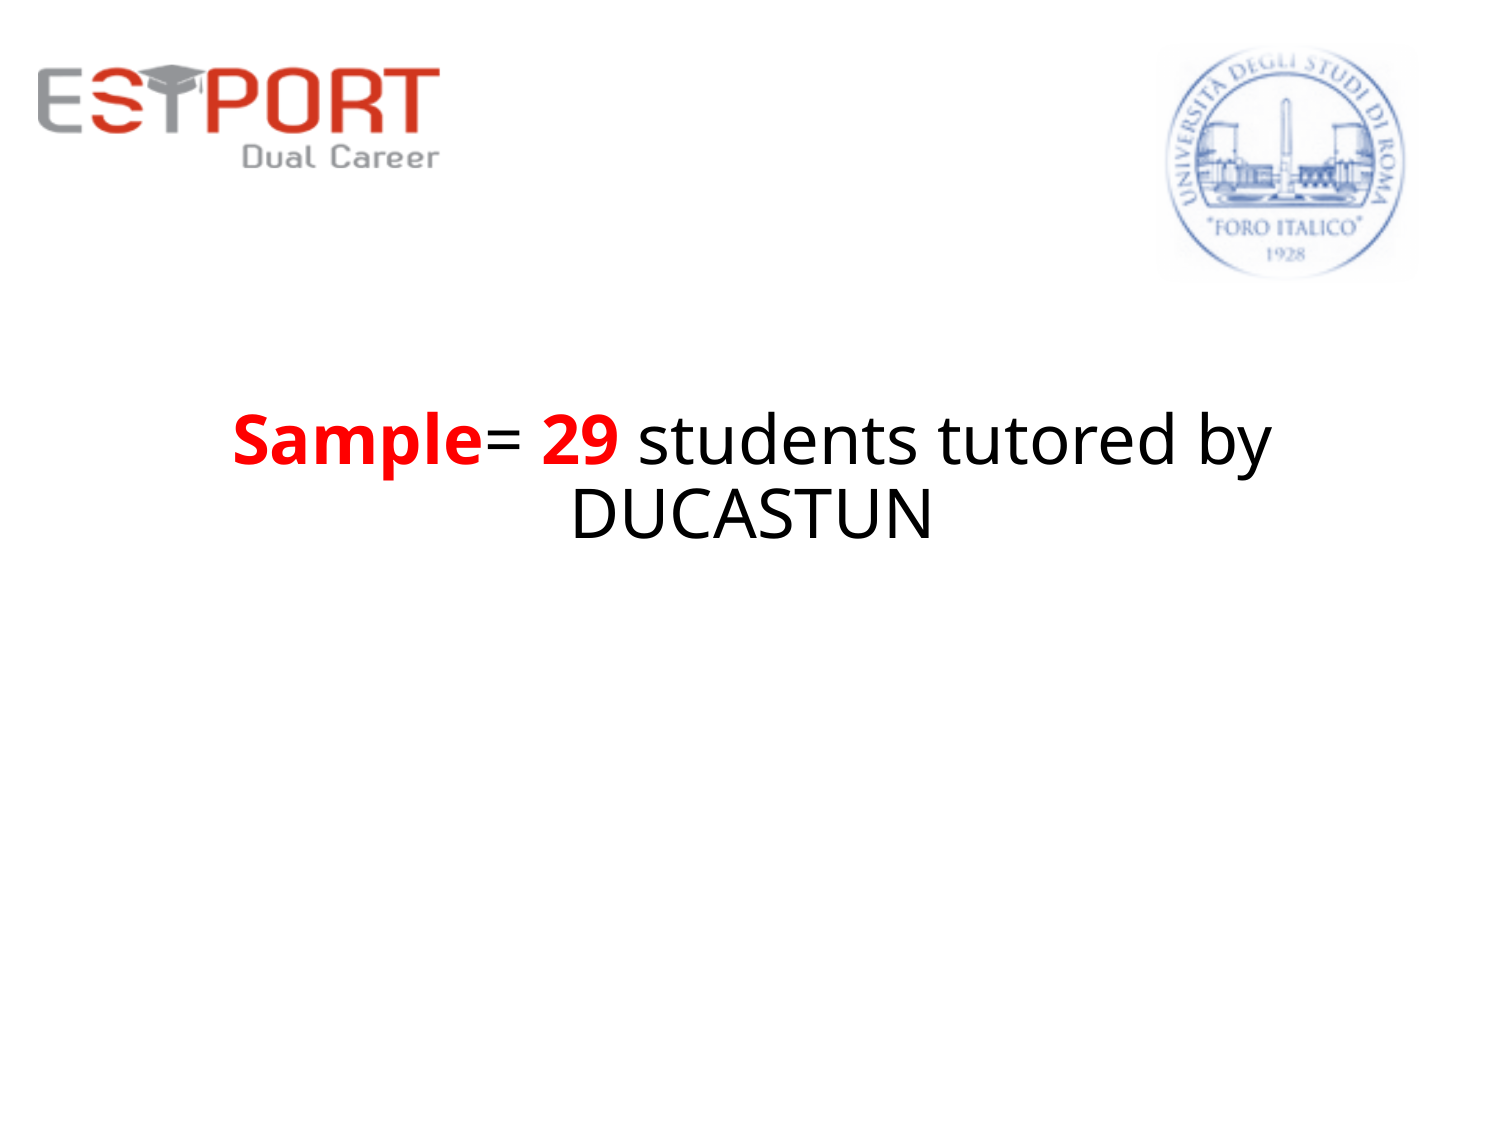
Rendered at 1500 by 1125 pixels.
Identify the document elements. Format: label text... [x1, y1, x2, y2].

picture [37, 19, 445, 200]
picture [1155, 42, 1420, 284]
title Sample= 29 students tutored by DUCASTUN [64, 361, 1441, 597]
